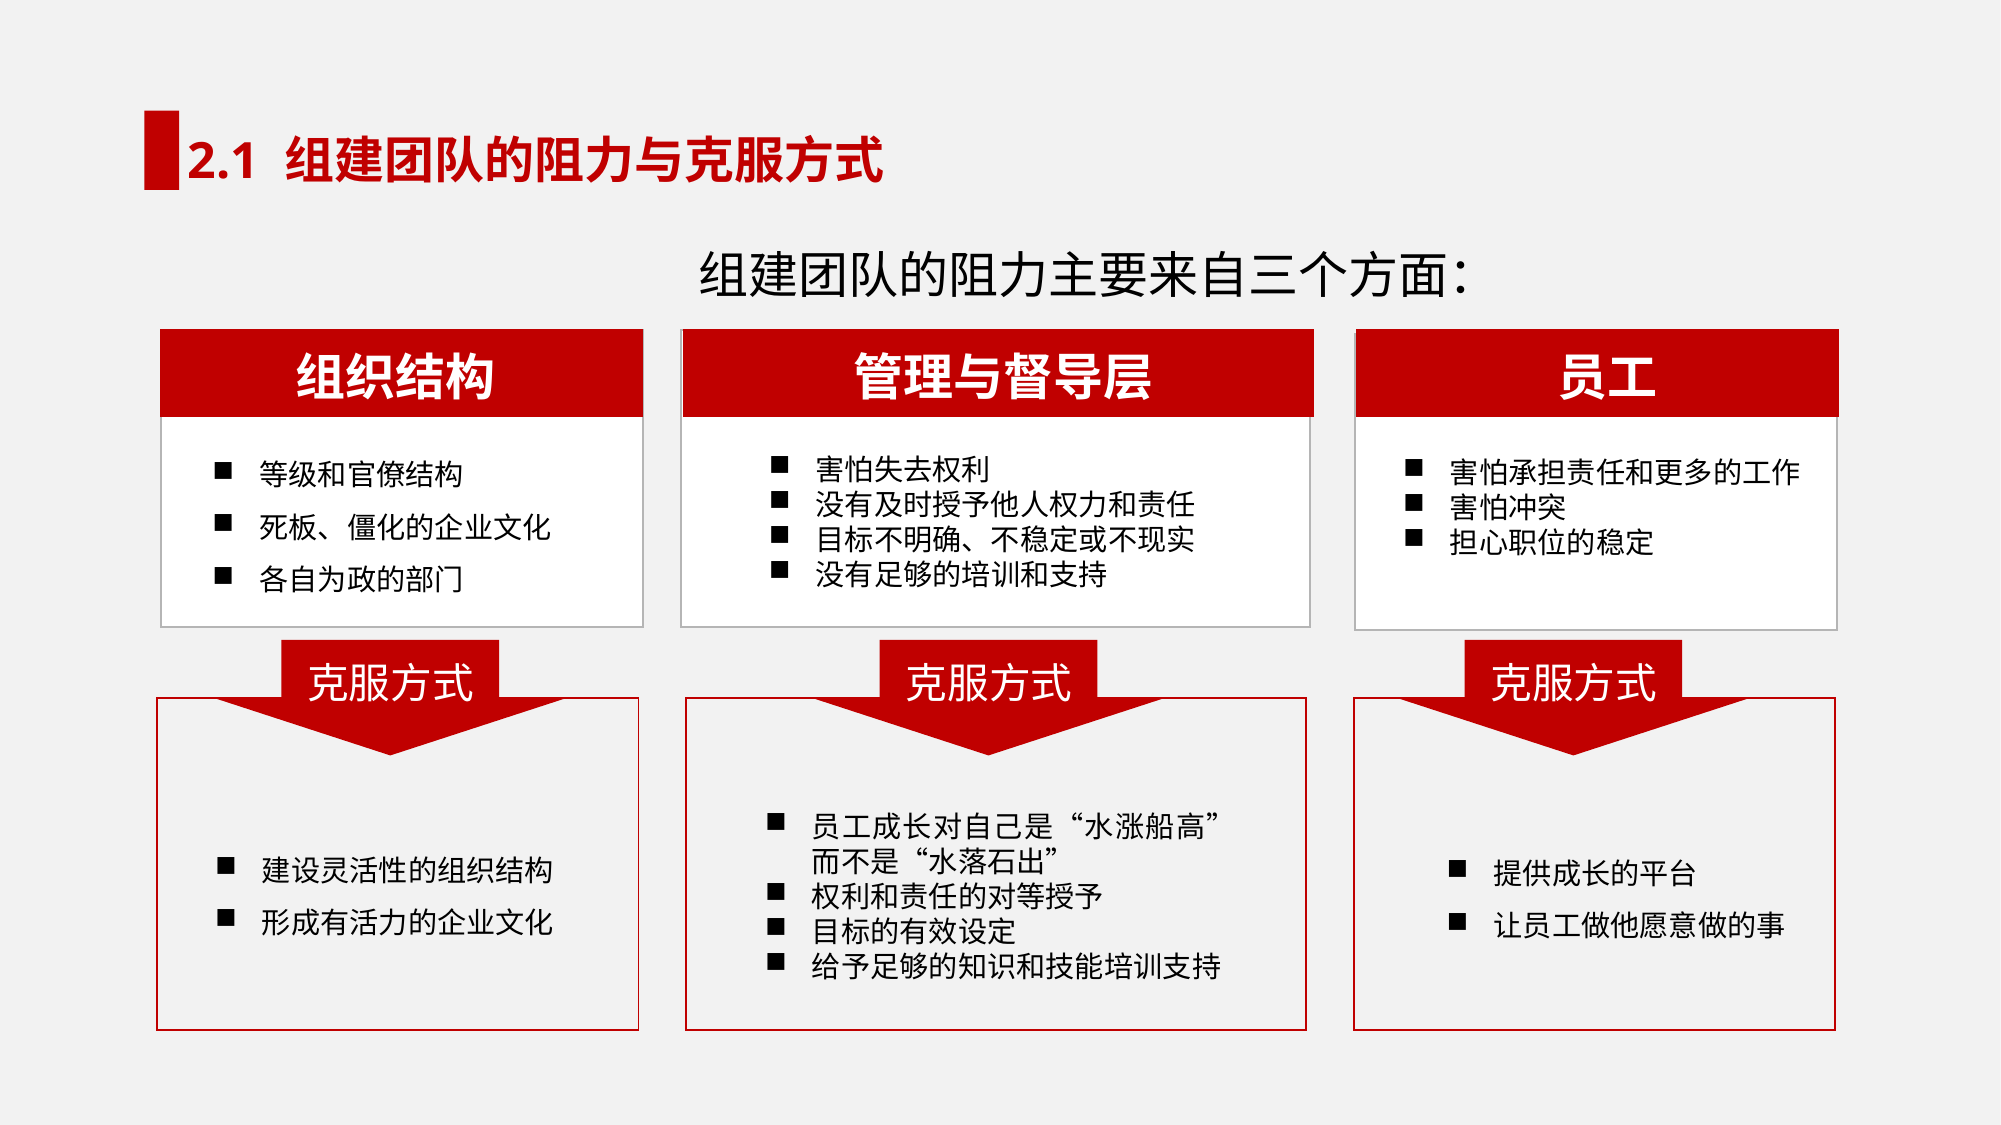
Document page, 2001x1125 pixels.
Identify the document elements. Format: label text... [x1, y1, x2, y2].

text_box [1353, 698, 1836, 1031]
text_box 员工成长对自己是“水涨船高”而不是“水落石出” 权利和责任的对等授予 目标的有效设定 给予足够的知识和技能培训支持 [750, 800, 1251, 991]
text_box [681, 422, 1311, 627]
text_box 建设灵活性的组织结构 形成有活力的企业文化 [200, 827, 674, 947]
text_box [160, 329, 643, 417]
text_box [212, 639, 568, 756]
text_box [1355, 423, 1837, 631]
text_box 害怕失去权利 没有及时授予他人权力和责任 目标不明确、不稳定或不现实 没有足够的培训和支持 [754, 443, 1319, 599]
text_box [161, 422, 643, 627]
text_box 2.1 组建团队的阻力与克服方式 [173, 121, 1199, 197]
text_box 提供成长的平台 让员工做他愿意做的事 [1431, 830, 1906, 1003]
text_box [144, 110, 180, 190]
text_box 等级和官僚结构 死板、僵化的企业文化 各自为政的部门 [197, 431, 672, 604]
text_box [157, 698, 639, 1031]
text_box 害怕承担责任和更多的工作 害怕冲突 担心职位的稳定 [1388, 446, 1841, 567]
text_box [810, 639, 1167, 756]
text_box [1356, 329, 1839, 417]
text_box 组建团队的阻力主要来自三个方面： [528, 236, 1669, 311]
text_box [686, 698, 1307, 1031]
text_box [683, 329, 1314, 417]
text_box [1395, 639, 1752, 756]
